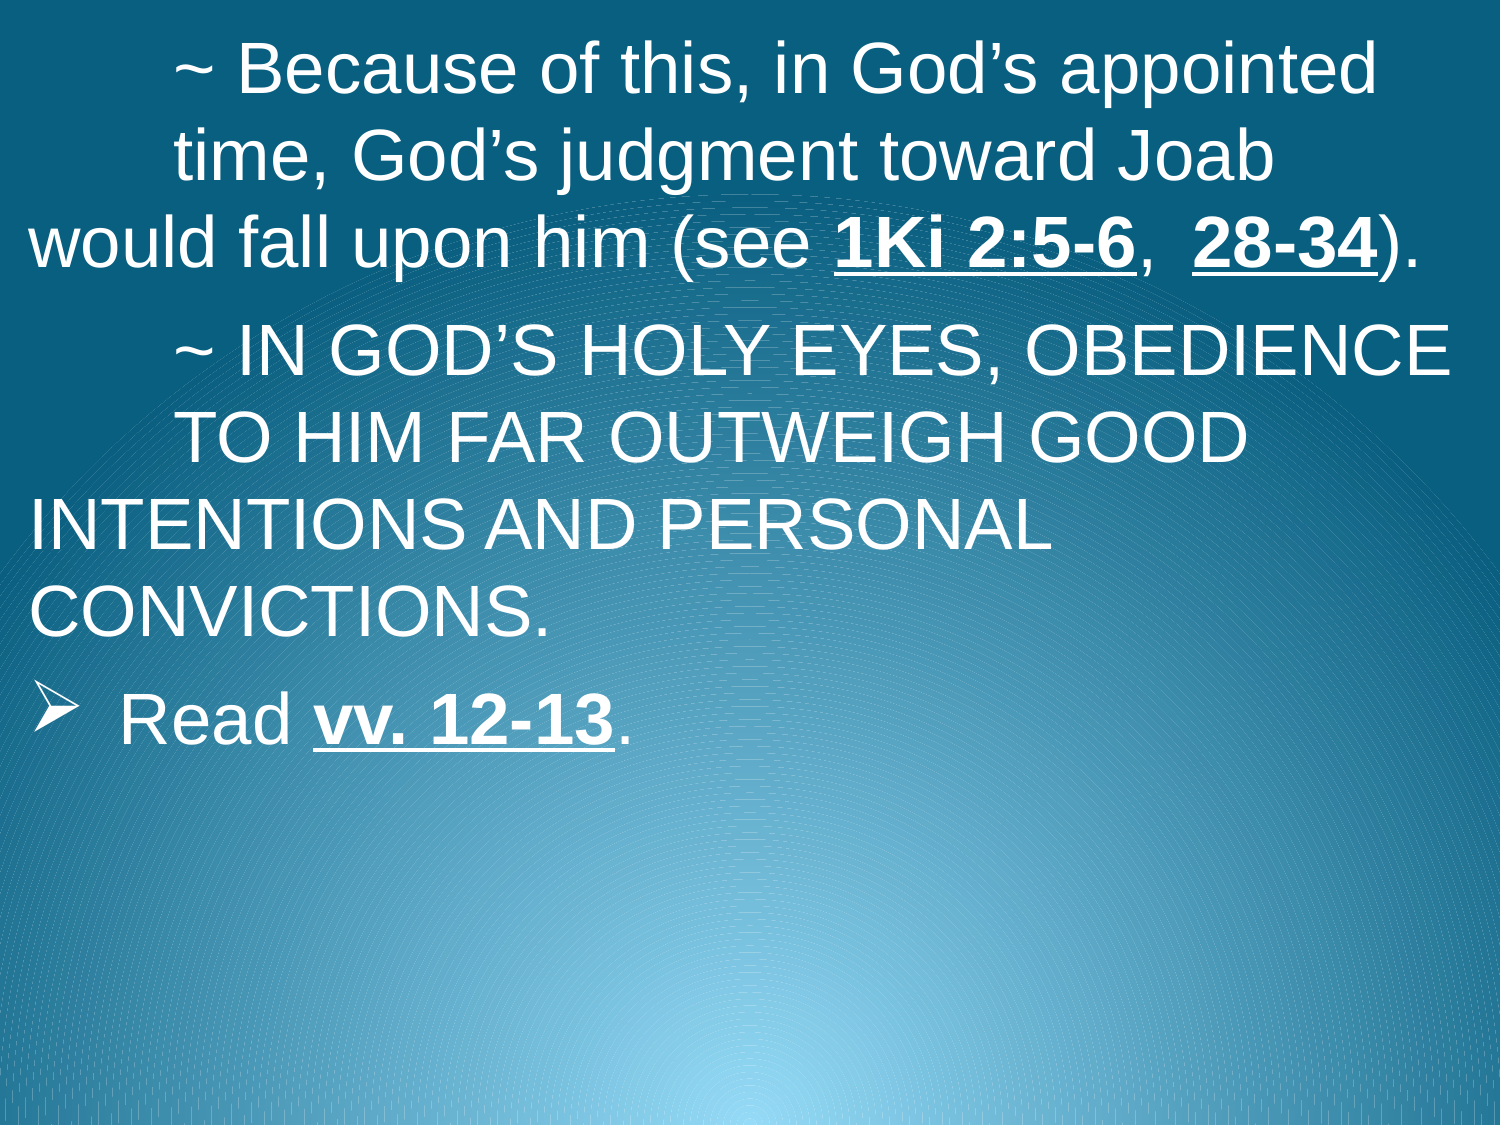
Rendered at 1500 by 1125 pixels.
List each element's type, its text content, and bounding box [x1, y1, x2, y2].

subtitle ~ Because of this, in God’s appointed time, God’s judgment toward Joab would fall upon him (see 1Ki 2:5-6, 28-34). ~ IN GOD’S HOLY EYES, OBEDIENCE TO HIM FAR OUTWEIGH GOOD INTENTIONS AND PERSONAL CONVICTIONS. Read vv. 12-13. [13, 13, 1484, 1102]
